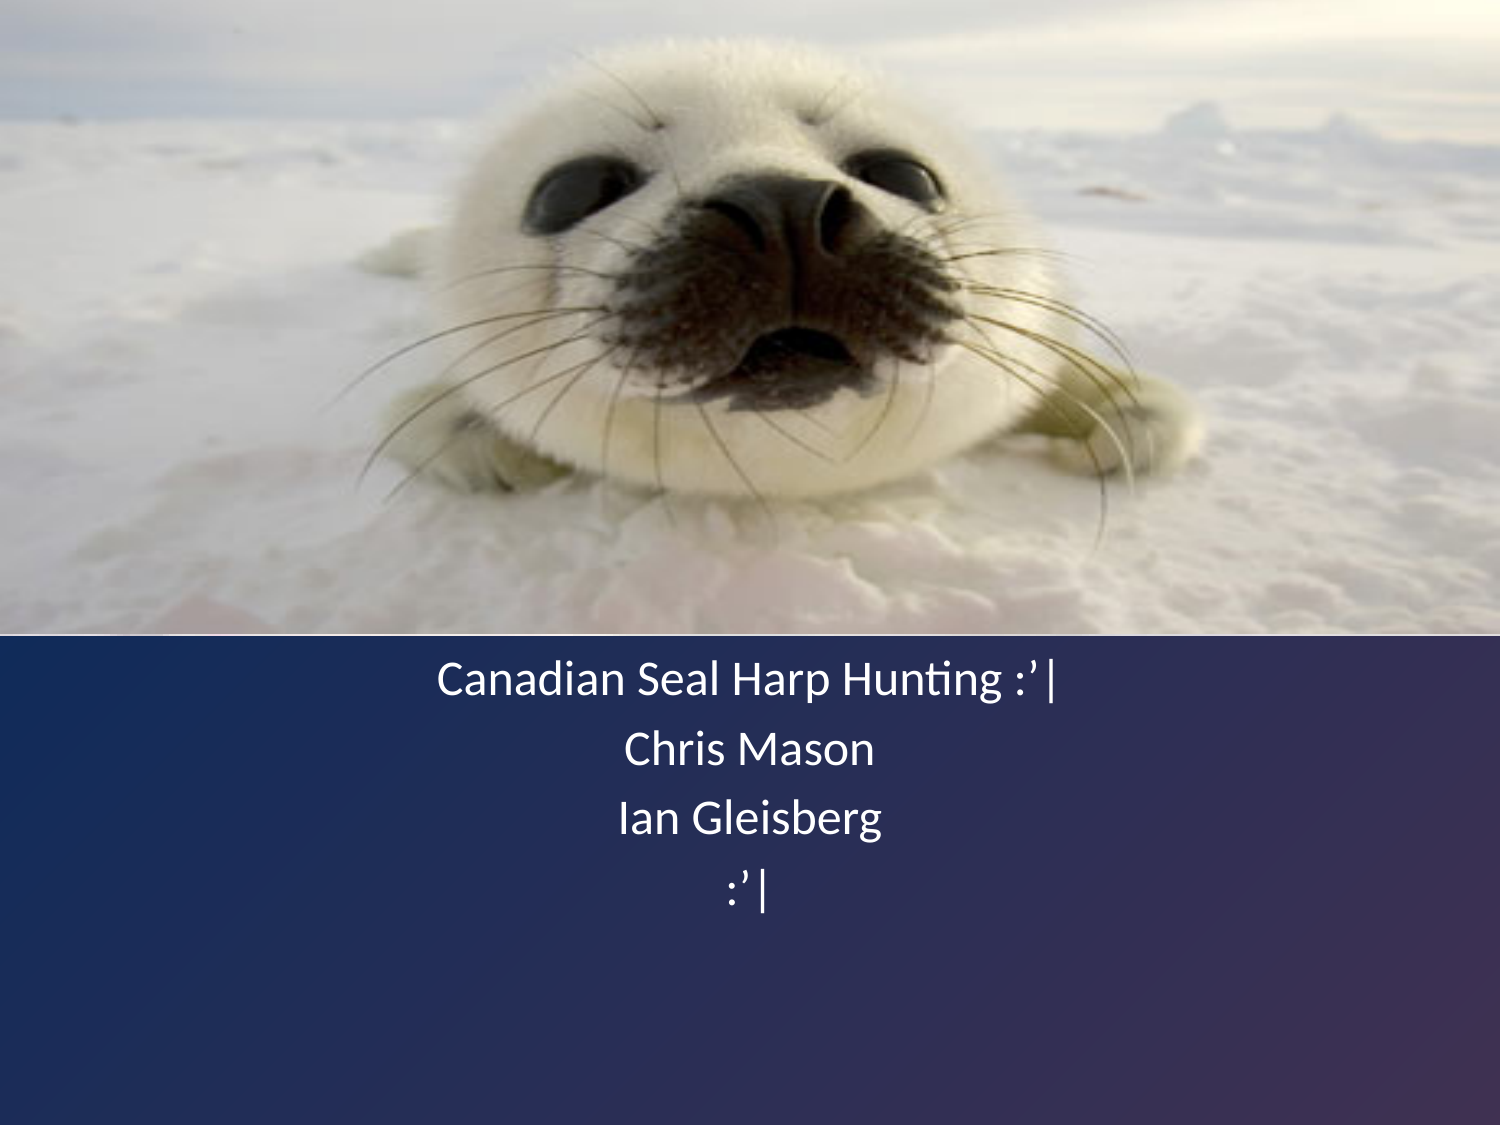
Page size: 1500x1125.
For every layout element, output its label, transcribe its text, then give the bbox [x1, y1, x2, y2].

picture [0, 0, 1500, 636]
subtitle Canadian Seal Harp Hunting :’| Chris Mason Ian Gleisberg :’| [225, 645, 1275, 925]
